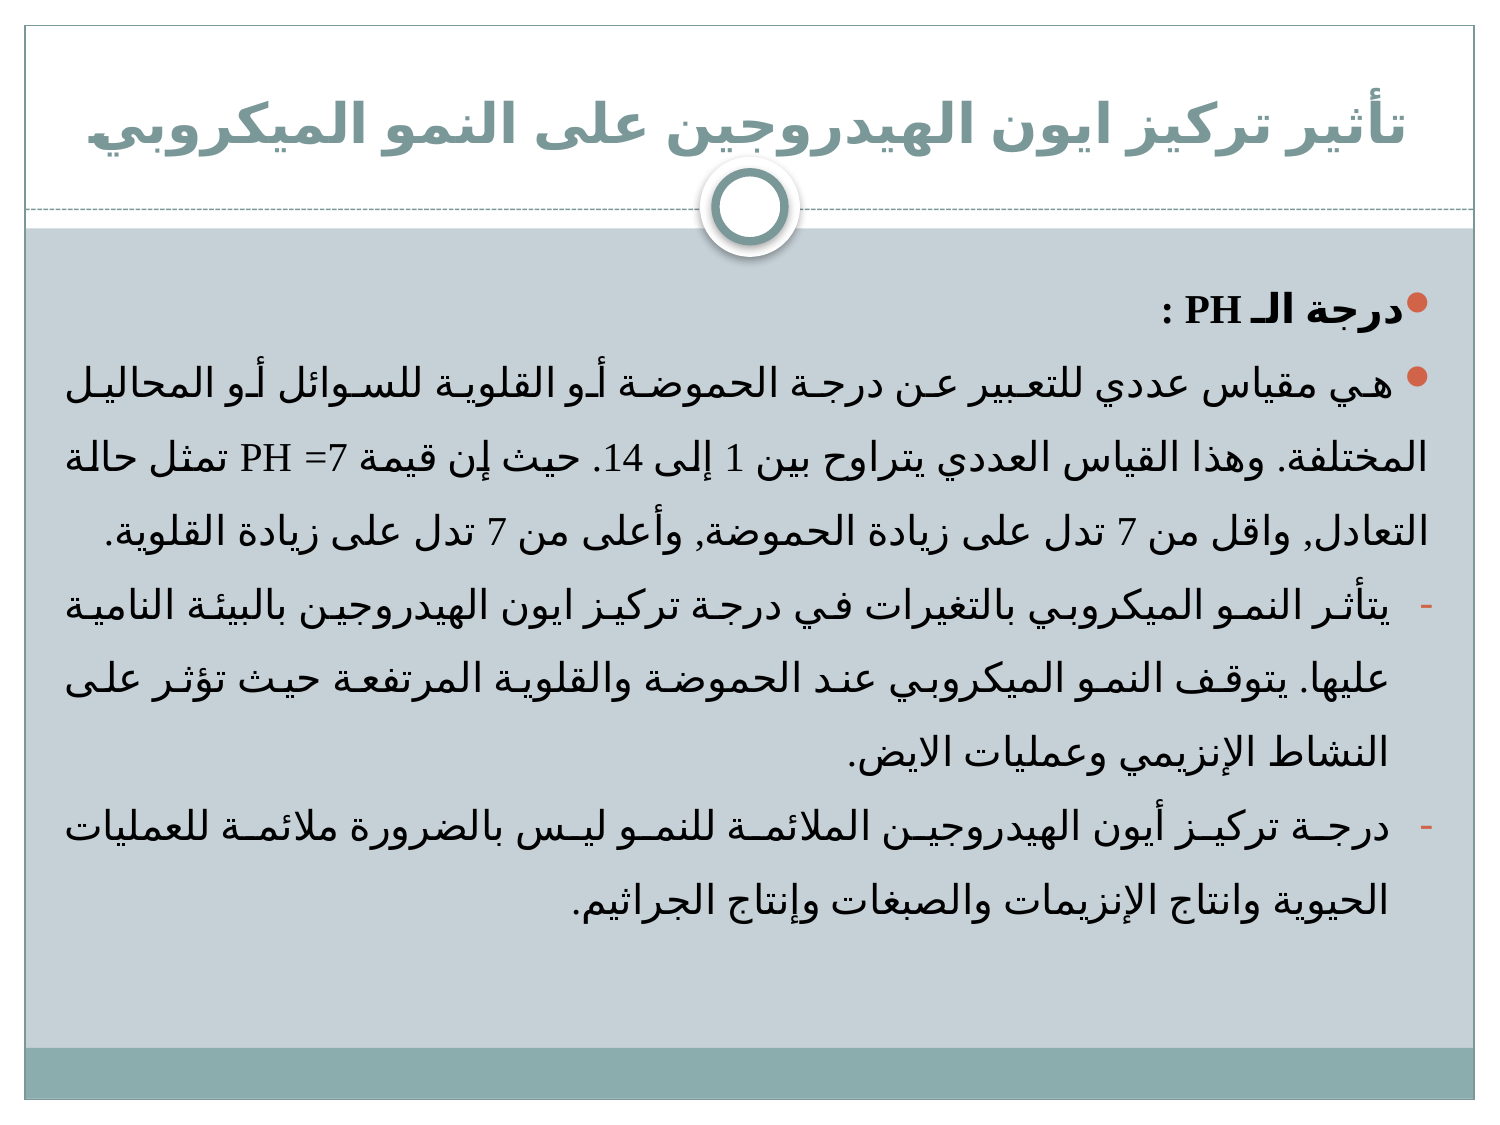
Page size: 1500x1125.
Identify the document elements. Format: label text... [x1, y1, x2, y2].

title تأثير تركيز ايون الهيدروجين على النمو الميكروبي [49, 37, 1450, 162]
list درجة الـ PH : هي مقياس عددي للتعبير عن درجة الحموضة أو القلوية للسوائل أو المحاليل المختلفة. وهذا القياس العددي يتراوح بين 1 إلى 14. حيث إن قيمة PH =7 تمثل حالة التعادل, واقل من 7 تدل على زيادة الحموضة, وأعلى من 7 تدل على زيادة القلوية. يتأثر النمو الميكروبي بالتغيرات في درجة تركيز ايون الهيدروجين بالبيئة النامية عليها. يتوقف النمو الميكروبي عند الحموضة والقلوية المرتفعة حيث تؤثر على النشاط الإنزيمي وعمليات الايض. درجة تركيز أيون الهيدروجين الملائمة للنمو ليس بالضرورة ملائمة للعمليات الحيوية وانتاج الإنزيمات والصبغات وإنتاج الجراثيم. [49, 250, 1445, 1001]
